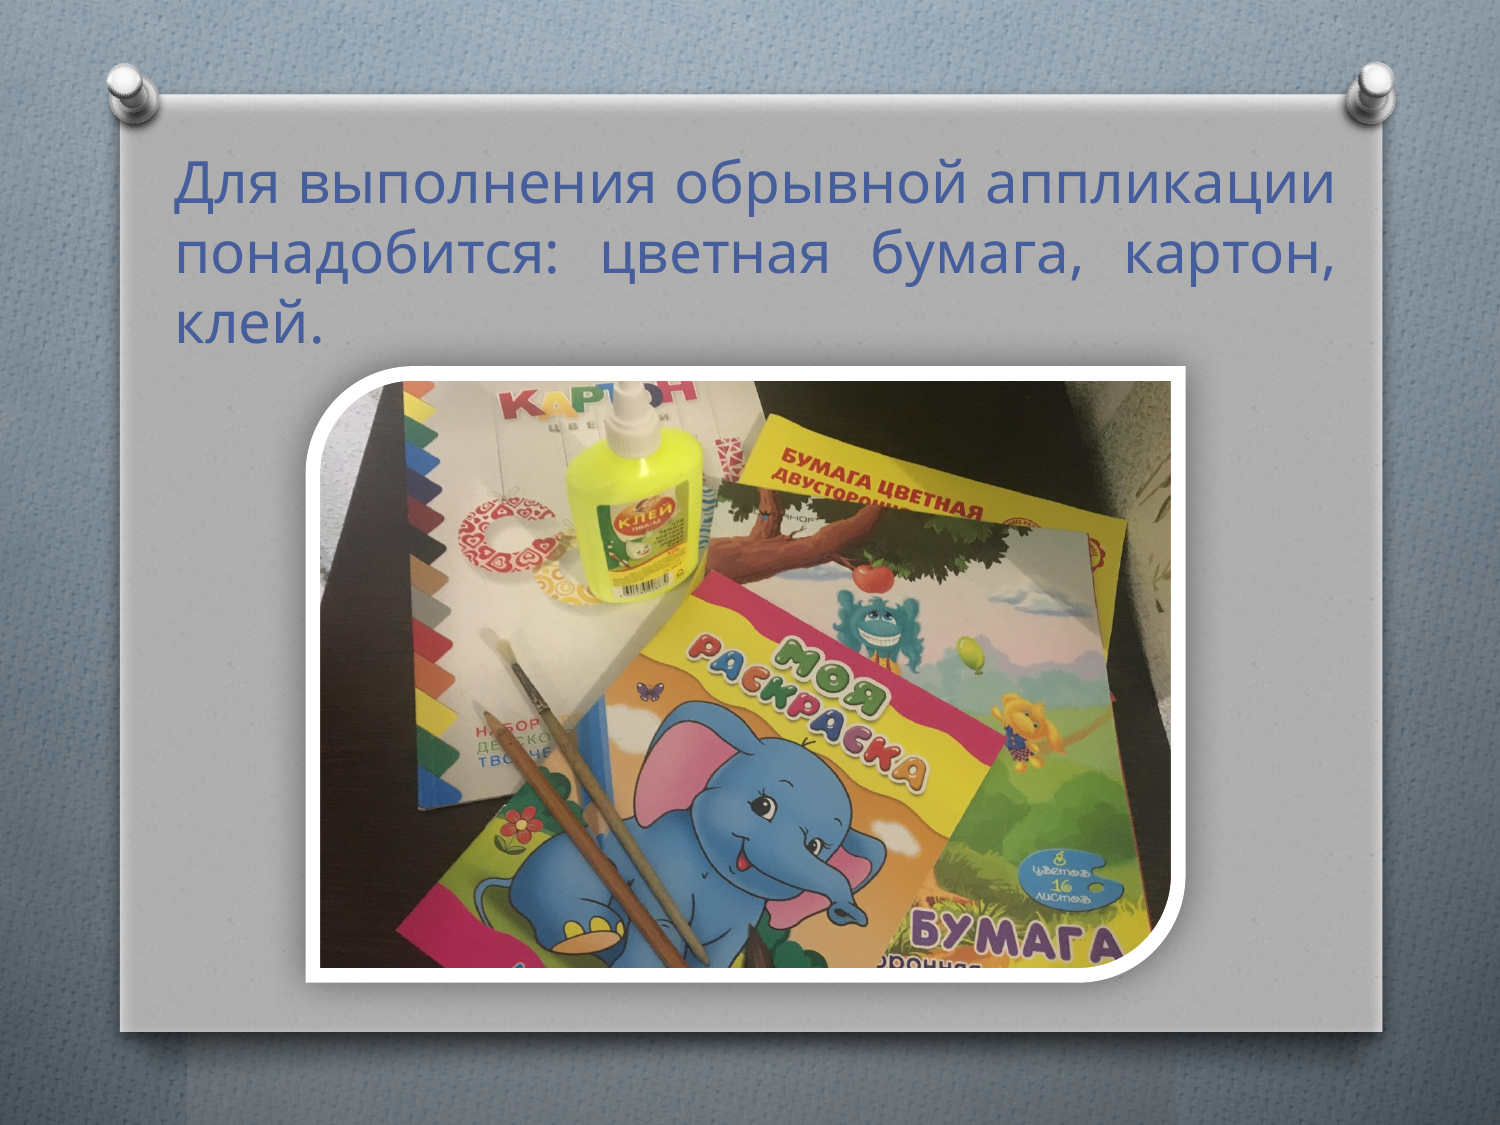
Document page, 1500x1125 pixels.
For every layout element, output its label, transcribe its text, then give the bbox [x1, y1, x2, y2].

picture [75, 29, 198, 153]
picture [1317, 35, 1439, 156]
picture [312, 373, 1179, 976]
list Для выполнения обрывной аппликации понадобится: цветная бумага, картон, клей. [159, 137, 1353, 362]
